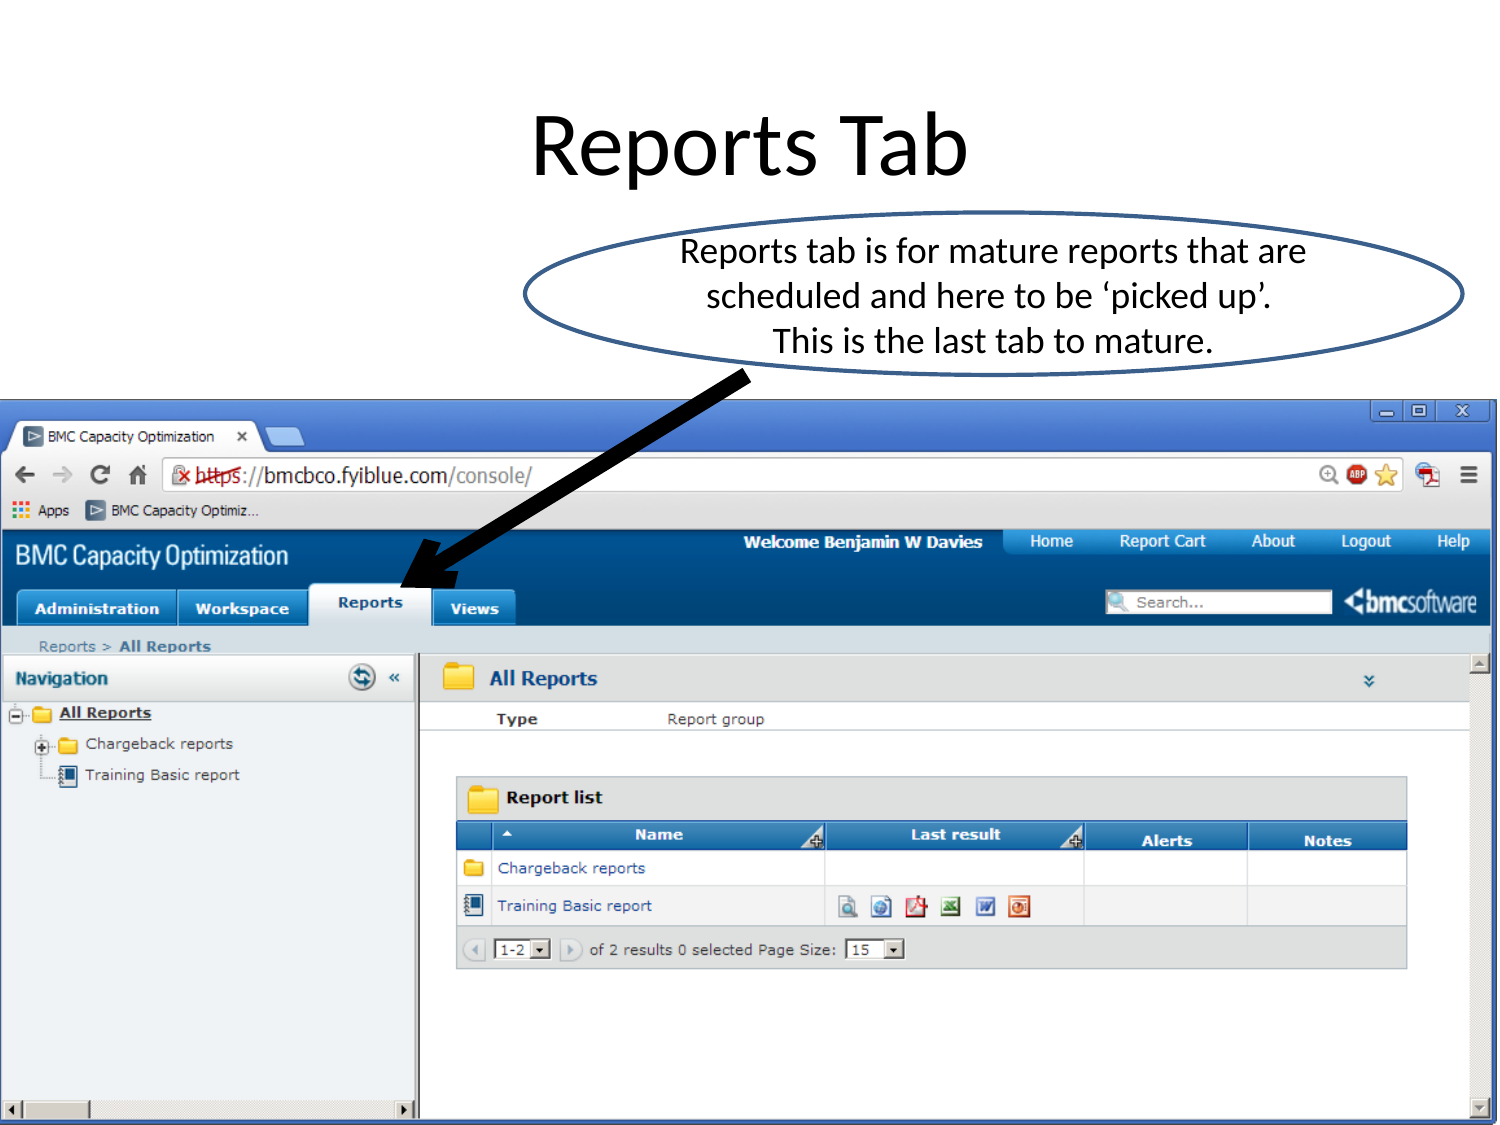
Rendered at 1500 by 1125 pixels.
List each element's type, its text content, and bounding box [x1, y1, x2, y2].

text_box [399, 374, 748, 588]
text_box Reports tab is for mature reports that are scheduled and here to be ‘picked up’. This is the last tab to mature. [522, 210, 1465, 378]
title Reports Tab [75, 45, 1425, 233]
picture [0, 399, 1498, 1125]
